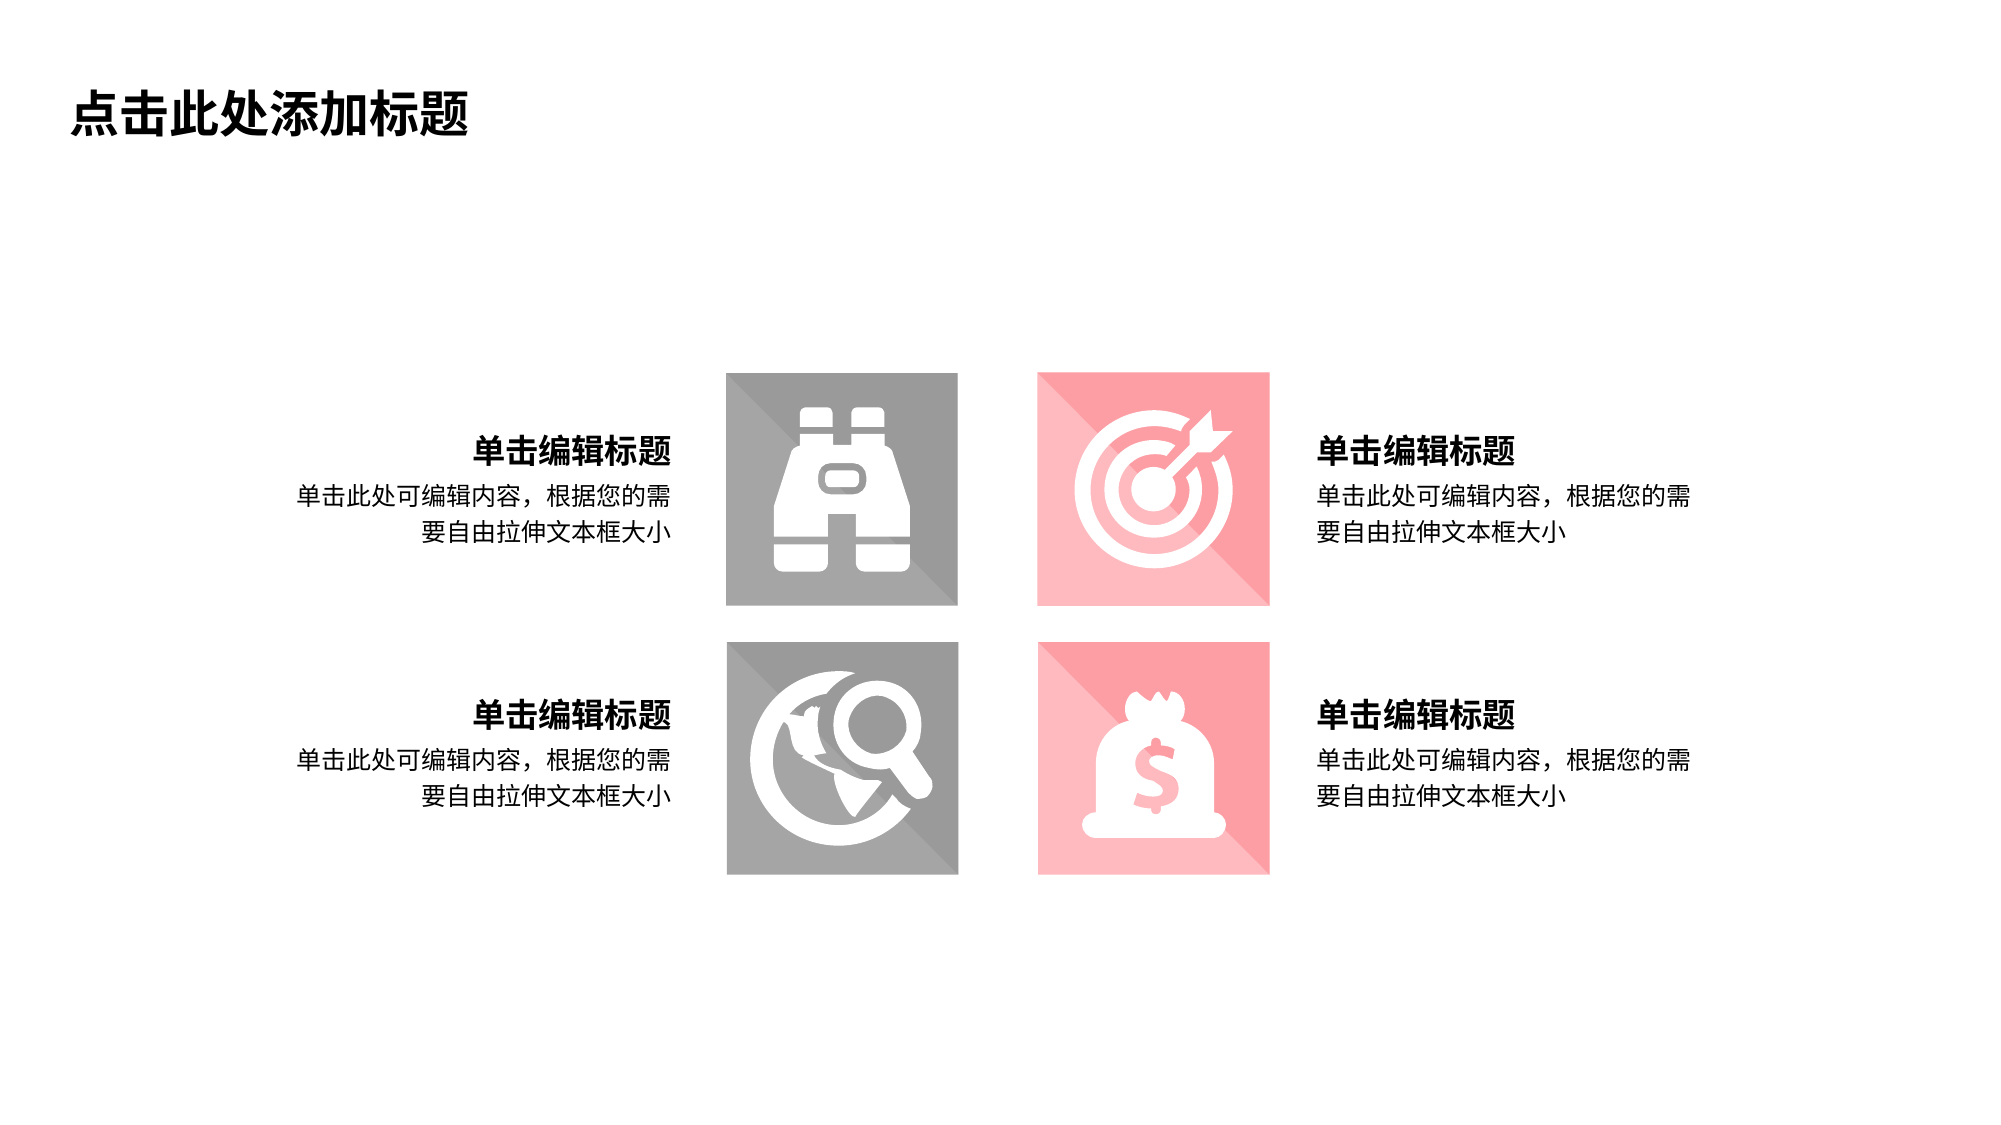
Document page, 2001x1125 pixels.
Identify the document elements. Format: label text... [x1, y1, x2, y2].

text_box 单击此处可编辑内容，根据您的需要自由拉伸文本框大小 [1316, 738, 1700, 811]
text_box [1038, 642, 1270, 875]
text_box [1038, 643, 1268, 875]
text_box 单击此处可编辑内容，根据您的需要自由拉伸文本框大小 [288, 474, 672, 547]
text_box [726, 642, 959, 875]
text_box 单击编辑标题 [1316, 685, 1530, 734]
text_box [773, 407, 910, 572]
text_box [1074, 410, 1233, 569]
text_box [1037, 372, 1270, 606]
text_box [726, 373, 958, 606]
text_box 单击此处可编辑内容，根据您的需要自由拉伸文本框大小 [1316, 474, 1700, 547]
text_box 单击编辑标题 [459, 685, 672, 734]
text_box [750, 671, 936, 846]
text_box 单击编辑标题 [1316, 421, 1530, 470]
text_box [1125, 691, 1185, 721]
text_box 点击此处添加标题 [55, 75, 507, 151]
text_box [1082, 719, 1226, 838]
text_box 单击编辑标题 [459, 421, 672, 470]
text_box 单击此处可编辑内容，根据您的需要自由拉伸文本框大小 [288, 738, 672, 811]
